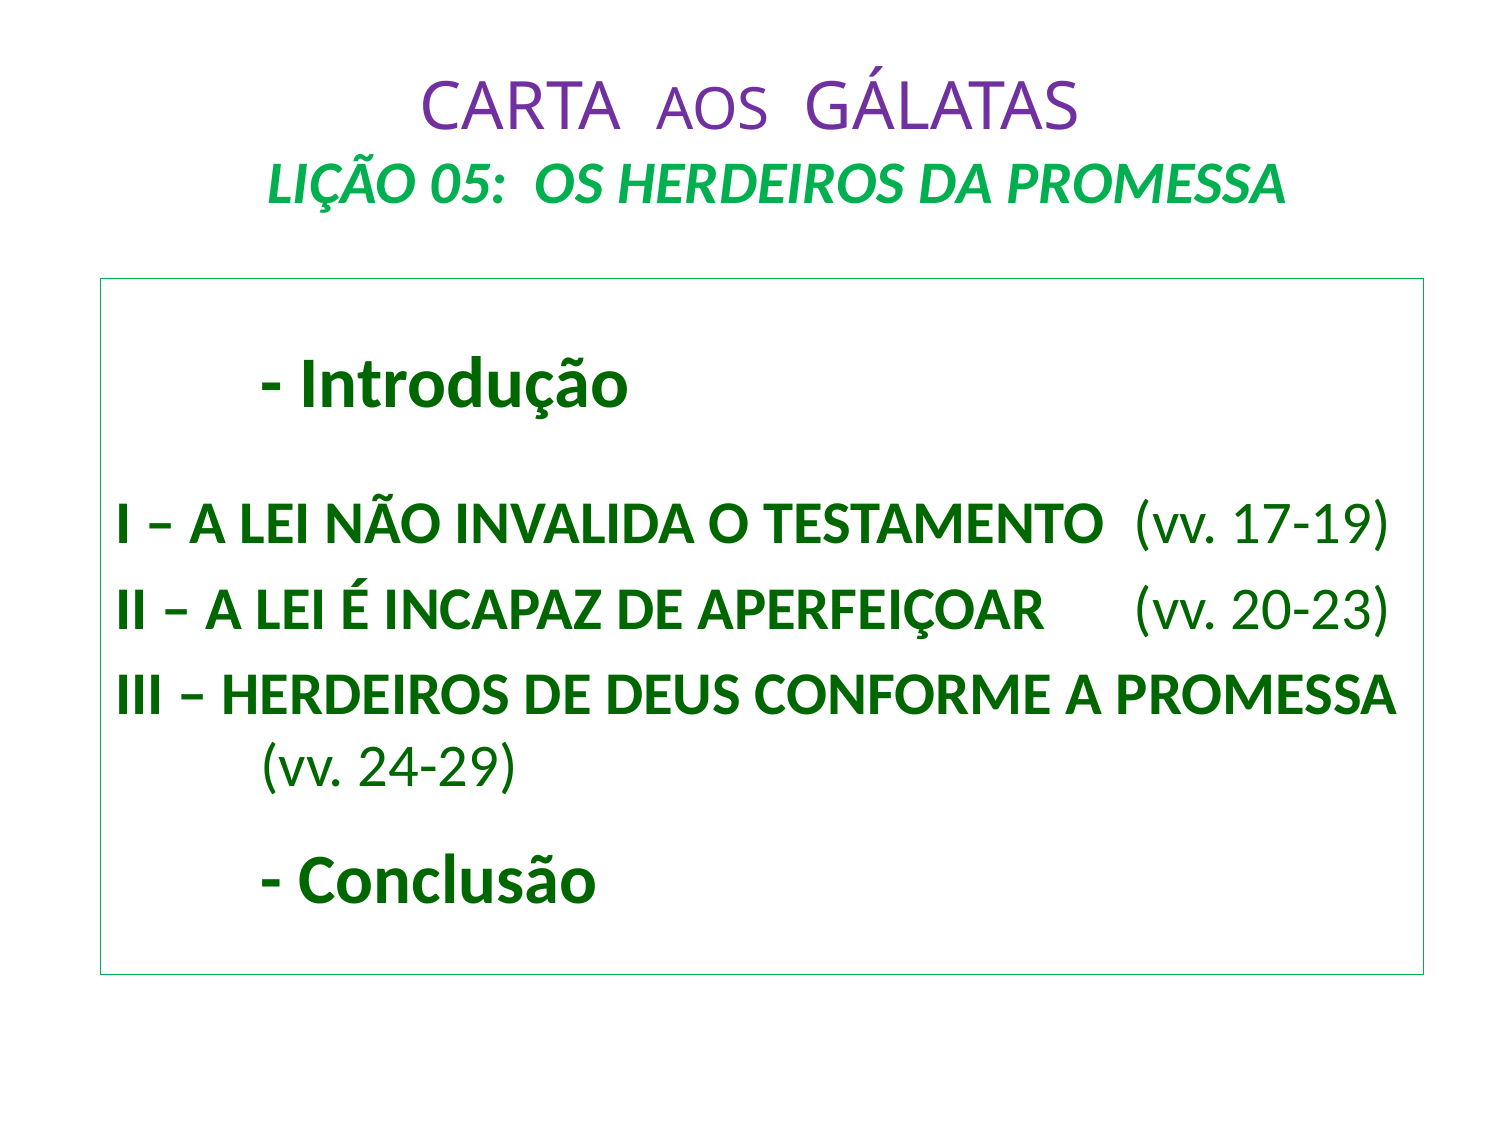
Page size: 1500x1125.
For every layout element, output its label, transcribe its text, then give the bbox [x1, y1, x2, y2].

title CARTA AOS GÁLATAS LIÇÃO 05: OS HERDEIROS DA PROMESSA [75, 45, 1425, 233]
list - Introdução I – A LEI NÃO INVALIDA O TESTAMENTO (vv. 17-19) II – A LEI É INCAPAZ DE APERFEIÇOAR (vv. 20-23) III – HERDEIROS DE DEUS CONFORME A PROMESSA (vv. 24-29) - Conclusão [100, 278, 1424, 975]
